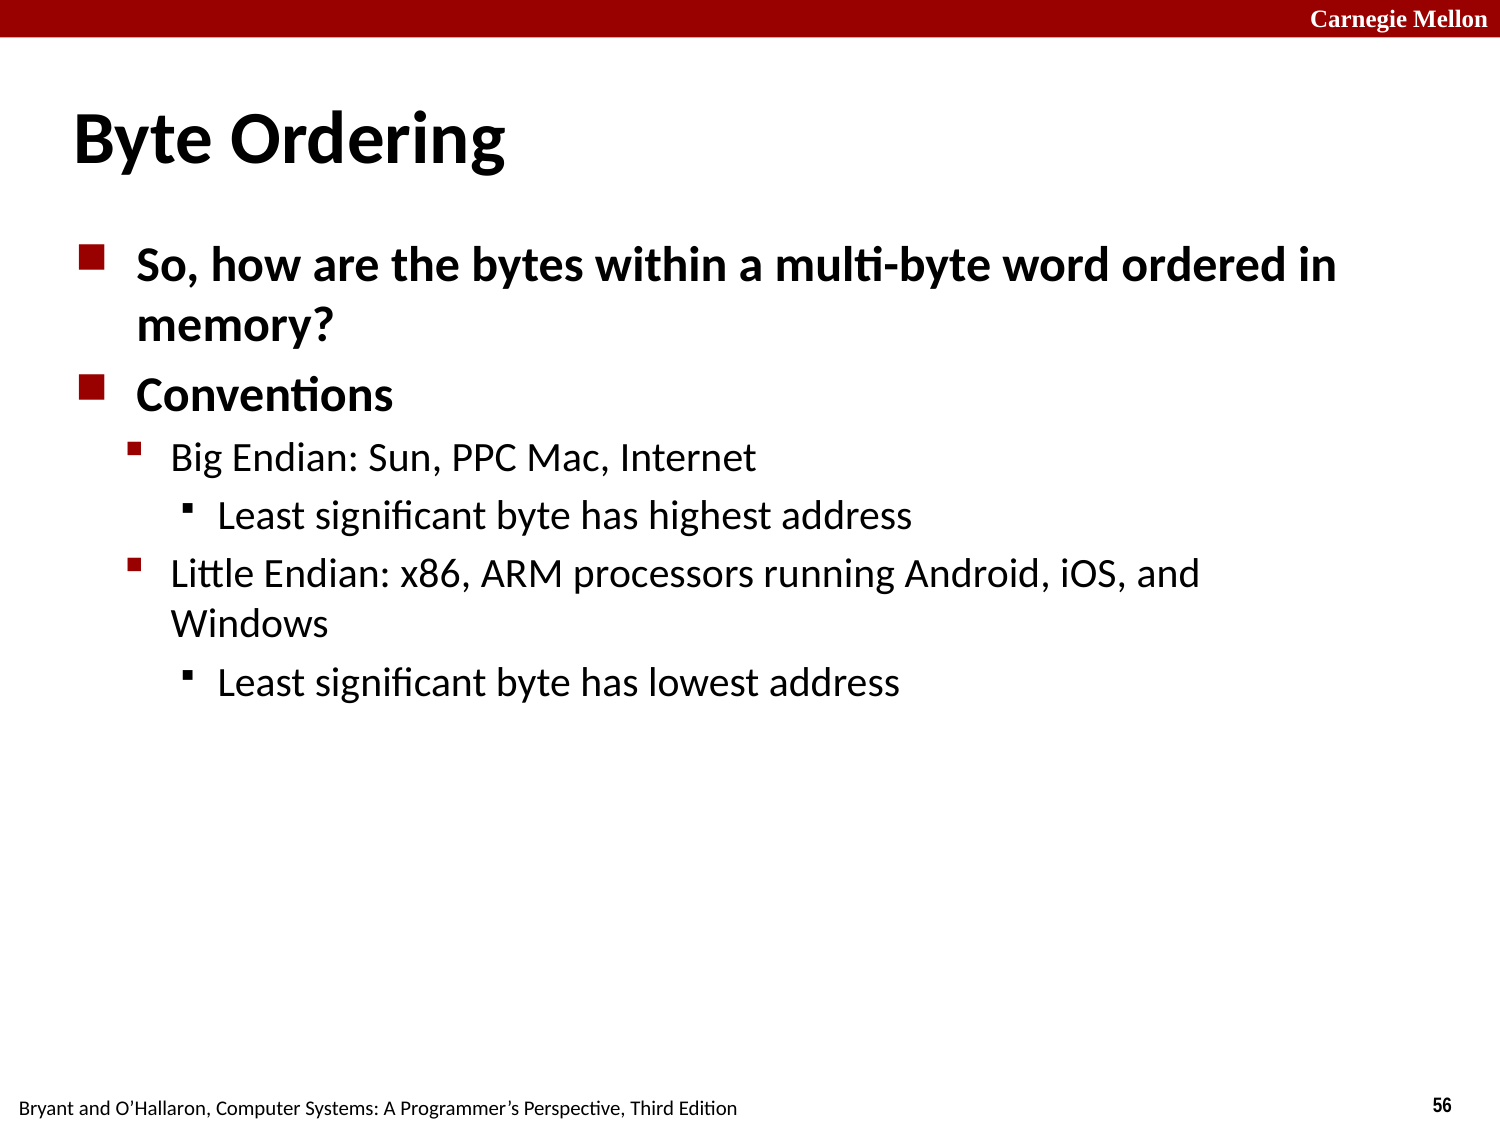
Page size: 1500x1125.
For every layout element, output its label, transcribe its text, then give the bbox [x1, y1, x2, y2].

list So, how are the bytes within a multi-byte word ordered in memory? Conventions Big Endian: Sun, PPC Mac, Internet Least significant byte has highest address Little Endian: x86, ARM processors running Android, iOS, and Windows Least significant byte has lowest address [64, 223, 1361, 1040]
title Byte Ordering [58, 71, 1305, 197]
